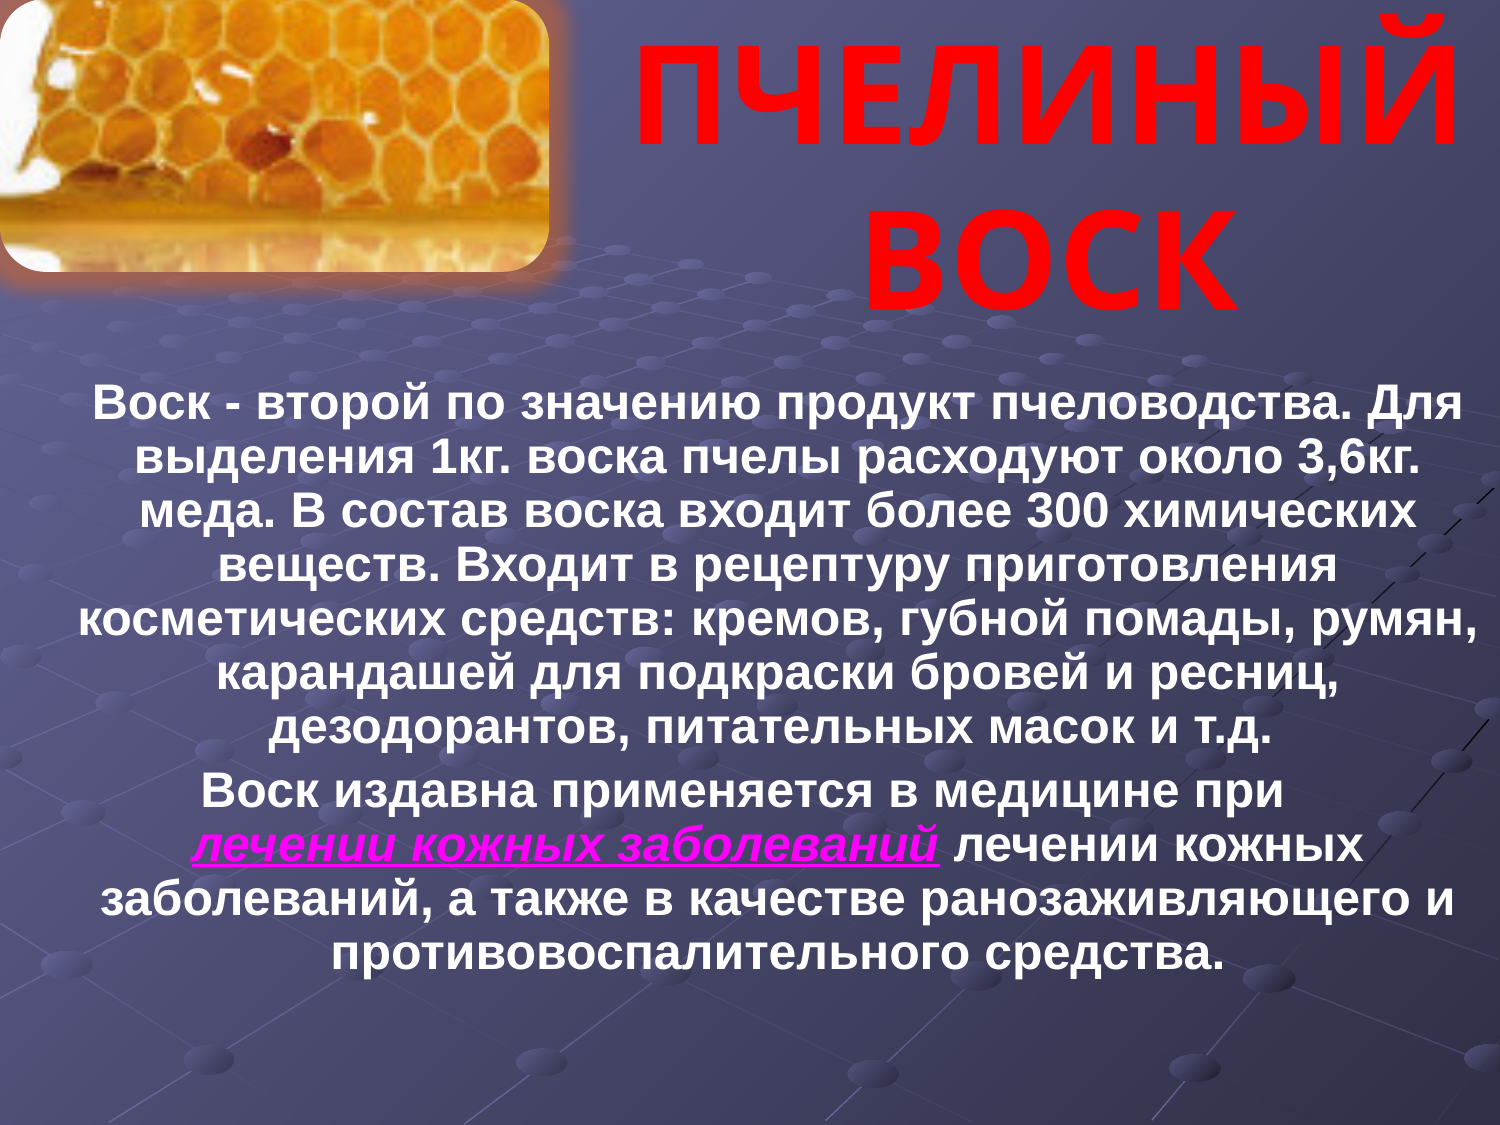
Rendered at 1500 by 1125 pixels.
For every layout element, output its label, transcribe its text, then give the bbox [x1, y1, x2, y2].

text_box Пчелиный воск [596, 0, 1500, 345]
list Воск - второй по значению продукт пчеловодства. Для выделения 1кг. воска пчелы расходуют около 3,6кг. меда. В состав воска входит более 300 химических веществ. Входит в рецептуру приготовления косметических средств: кремов, губной помады, румян, карандашей для подкраски бровей и ресниц, дезодорантов, питательных масок и т.д. Воск издавна применяется в медицине при лечении кожных заболеваний лечении кожных заболеваний, а также в качестве ранозаживляющего и противовоспалительного средства. [0, 368, 1500, 1125]
picture [0, 0, 550, 273]
